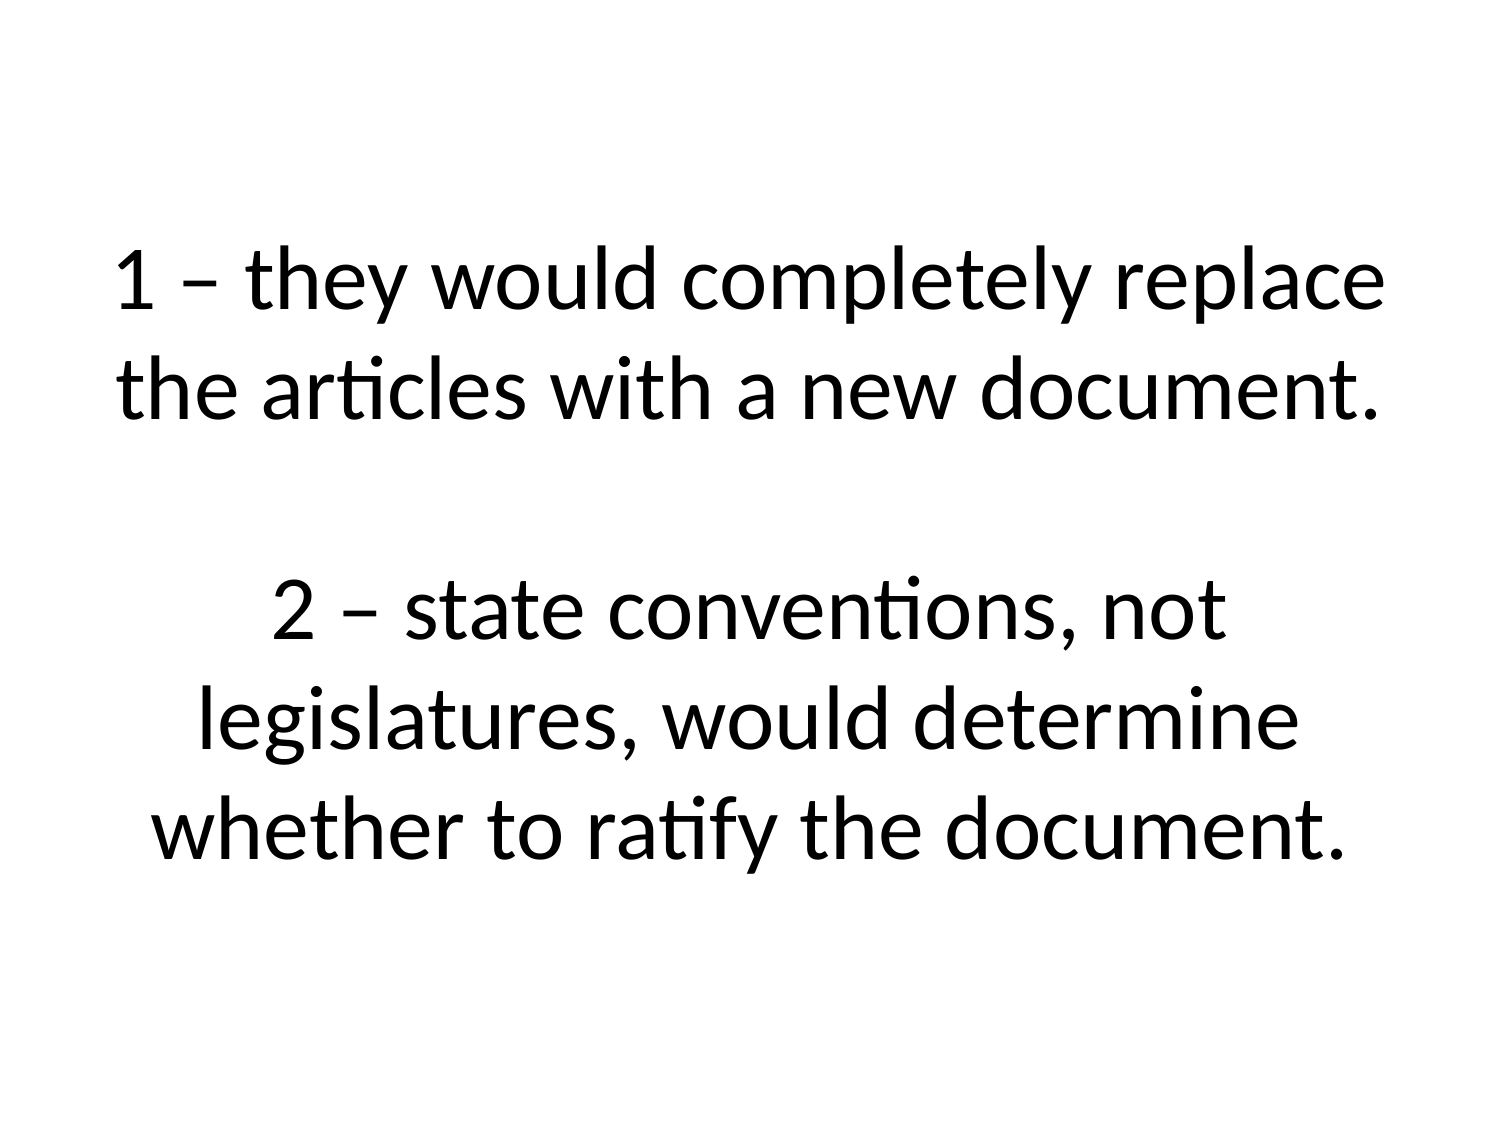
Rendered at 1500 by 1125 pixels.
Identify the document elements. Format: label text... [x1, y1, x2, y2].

title 1 – they would completely replace the articles with a new document. 2 – state conventions, not legislatures, would determine whether to ratify the document. [75, 45, 1425, 1050]
